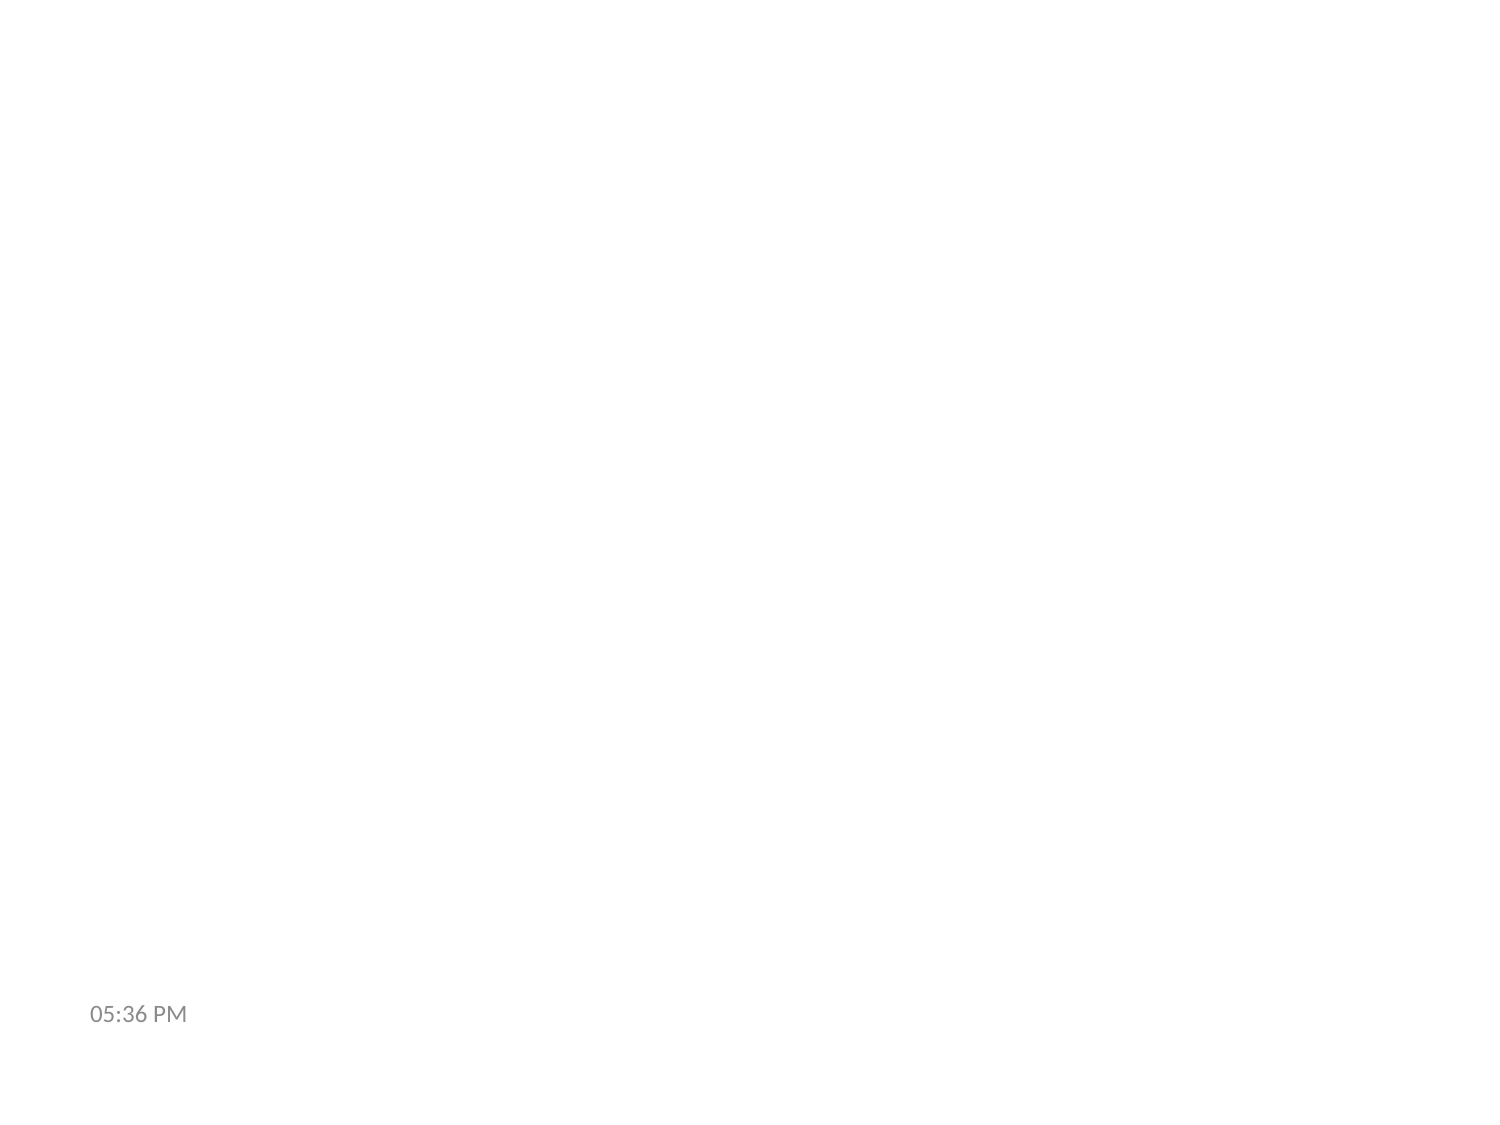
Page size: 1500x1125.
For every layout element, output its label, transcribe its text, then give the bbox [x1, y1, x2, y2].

text_box 3:35 PM [75, 982, 425, 1043]
